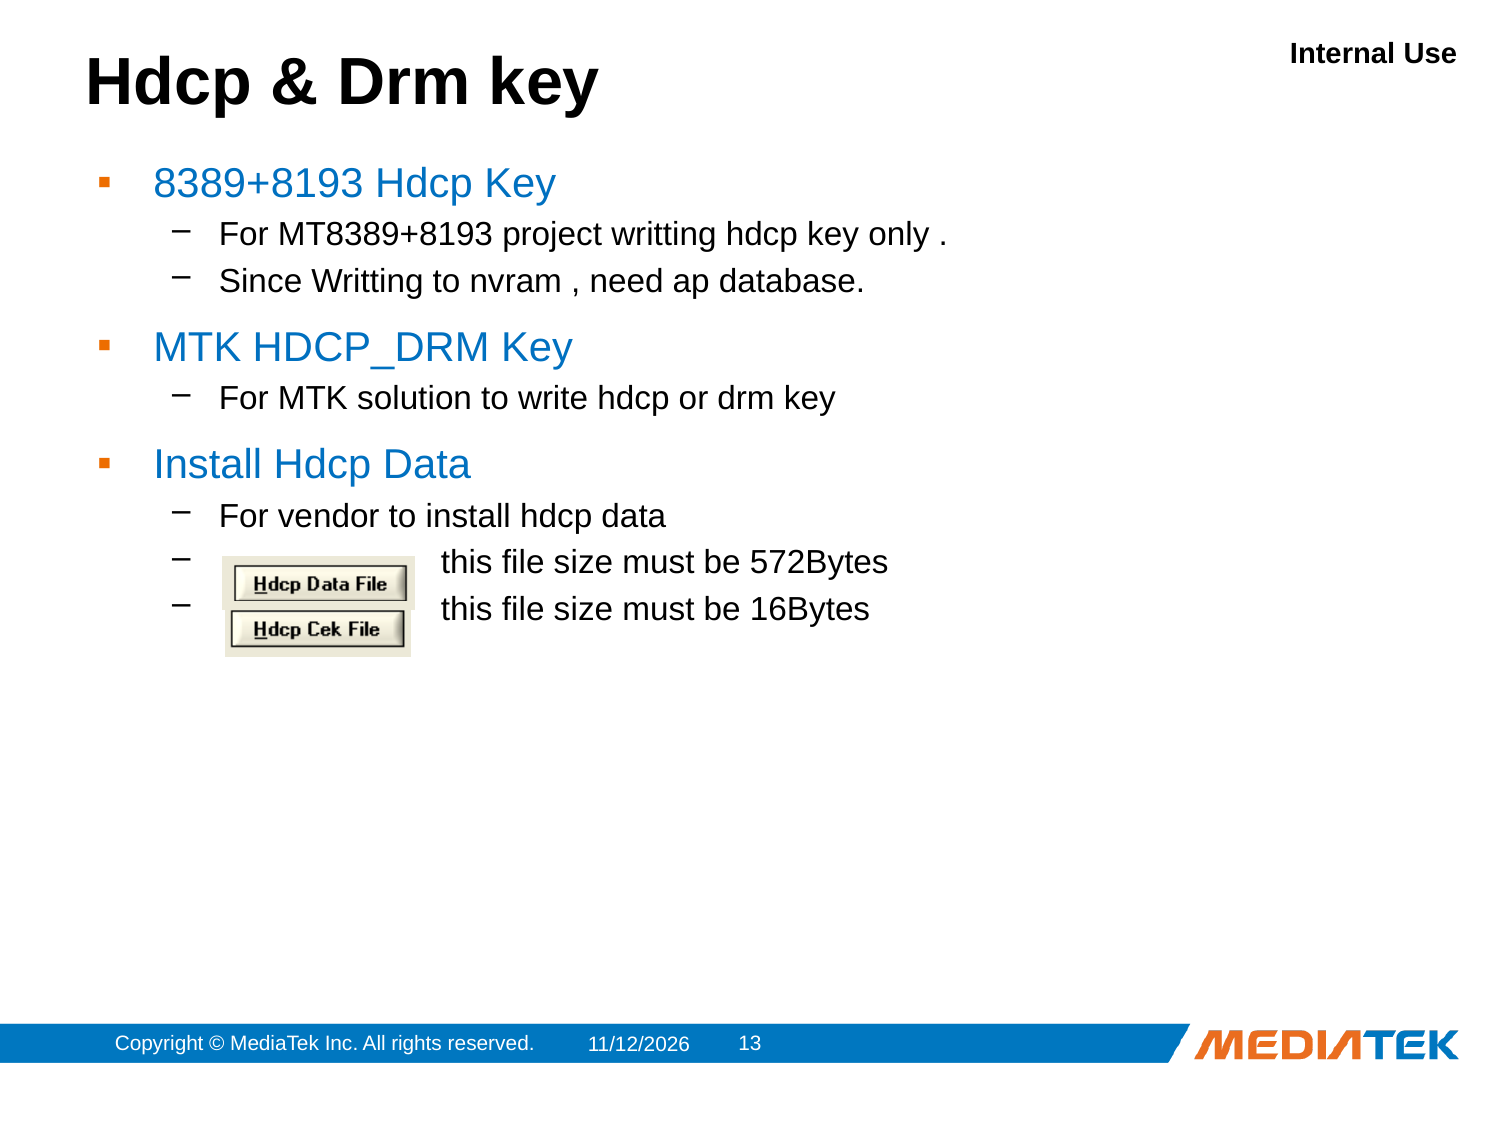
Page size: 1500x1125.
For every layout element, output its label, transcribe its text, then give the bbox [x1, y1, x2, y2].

footer Copyright © MediaTek Inc. All rights reserved. [99, 1022, 573, 1090]
picture [789, 1023, 1459, 1063]
picture [222, 555, 415, 657]
title Hdcp & Drm key [70, 23, 1442, 132]
slide_number 12 [711, 1022, 789, 1090]
picture [0, 1023, 99, 1063]
list 8389+8193 Hdcp Key For MT8389+8193 project writting hdcp key only . Since Writting to nvram , need ap database. MTK HDCP_DRM Key For MTK solution to write hdcp or drm key Install Hdcp Data For vendor to install hdcp data this file size must be 572Bytes this file size must be 16Bytes [81, 147, 1454, 1009]
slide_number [573, 1022, 711, 1090]
